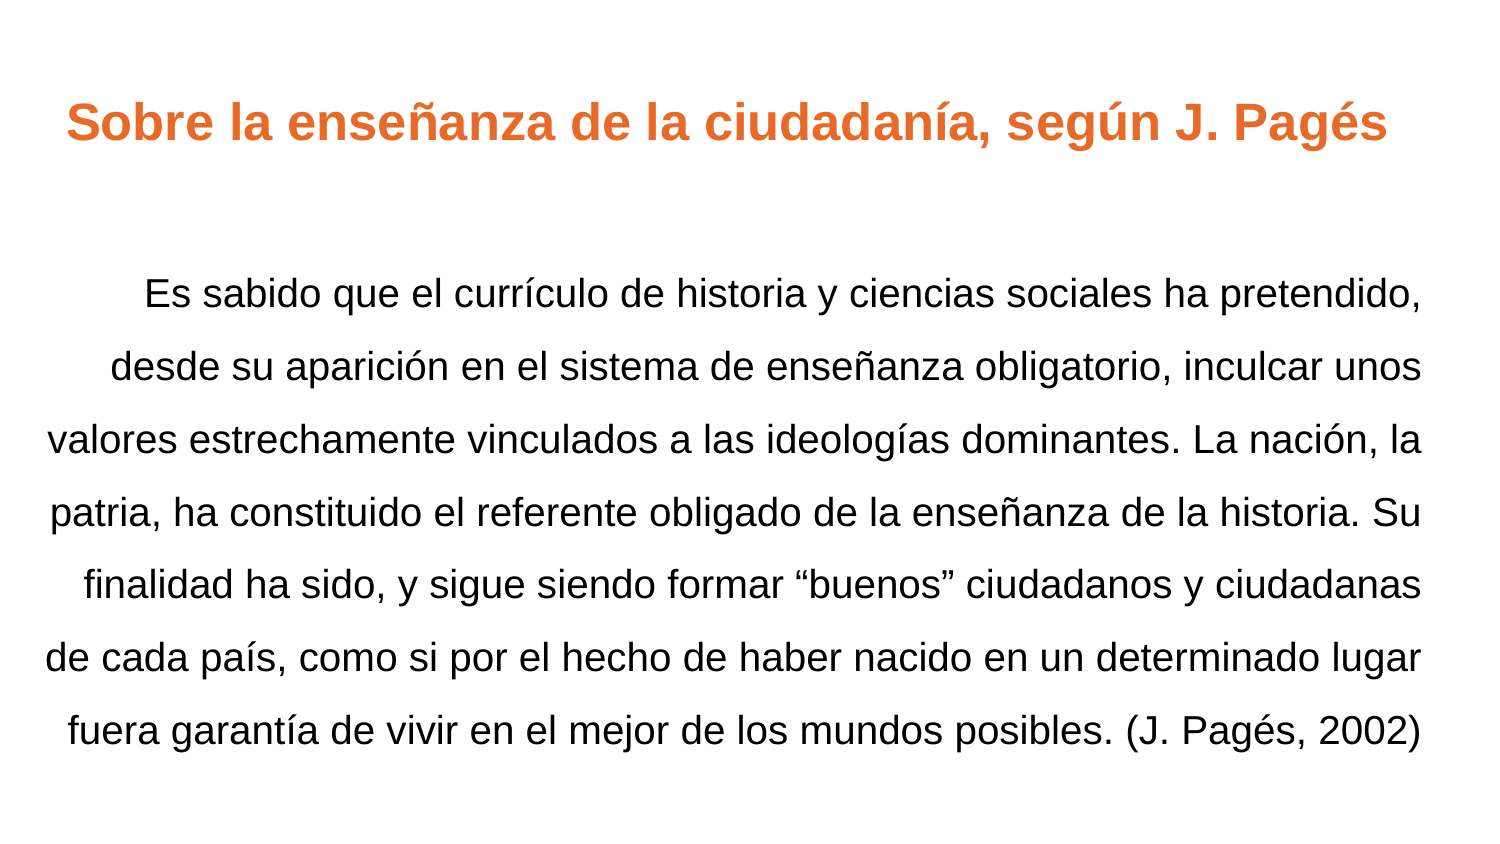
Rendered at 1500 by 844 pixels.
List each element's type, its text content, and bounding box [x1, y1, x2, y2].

list Es sabido que el currículo de historia y ciencias sociales ha pretendido, desde su aparición en el sistema de enseñanza obligatorio, inculcar unos valores estrechamente vinculados a las ideologías dominantes. La nación, la patria, ha constituido el referente obligado de la enseñanza de la historia. Su finalidad ha sido, y sigue siendo formar “buenos” ciudadanos y ciudadanas de cada país, como si por el hecho de haber nacido en un determinado lugar fuera garantía de vivir en el mejor de los mundos posibles. (J. Pagés, 2002) [28, 227, 1440, 788]
title Sobre la enseñanza de la ciudadanía, según J. Pagés [51, 72, 1449, 167]
